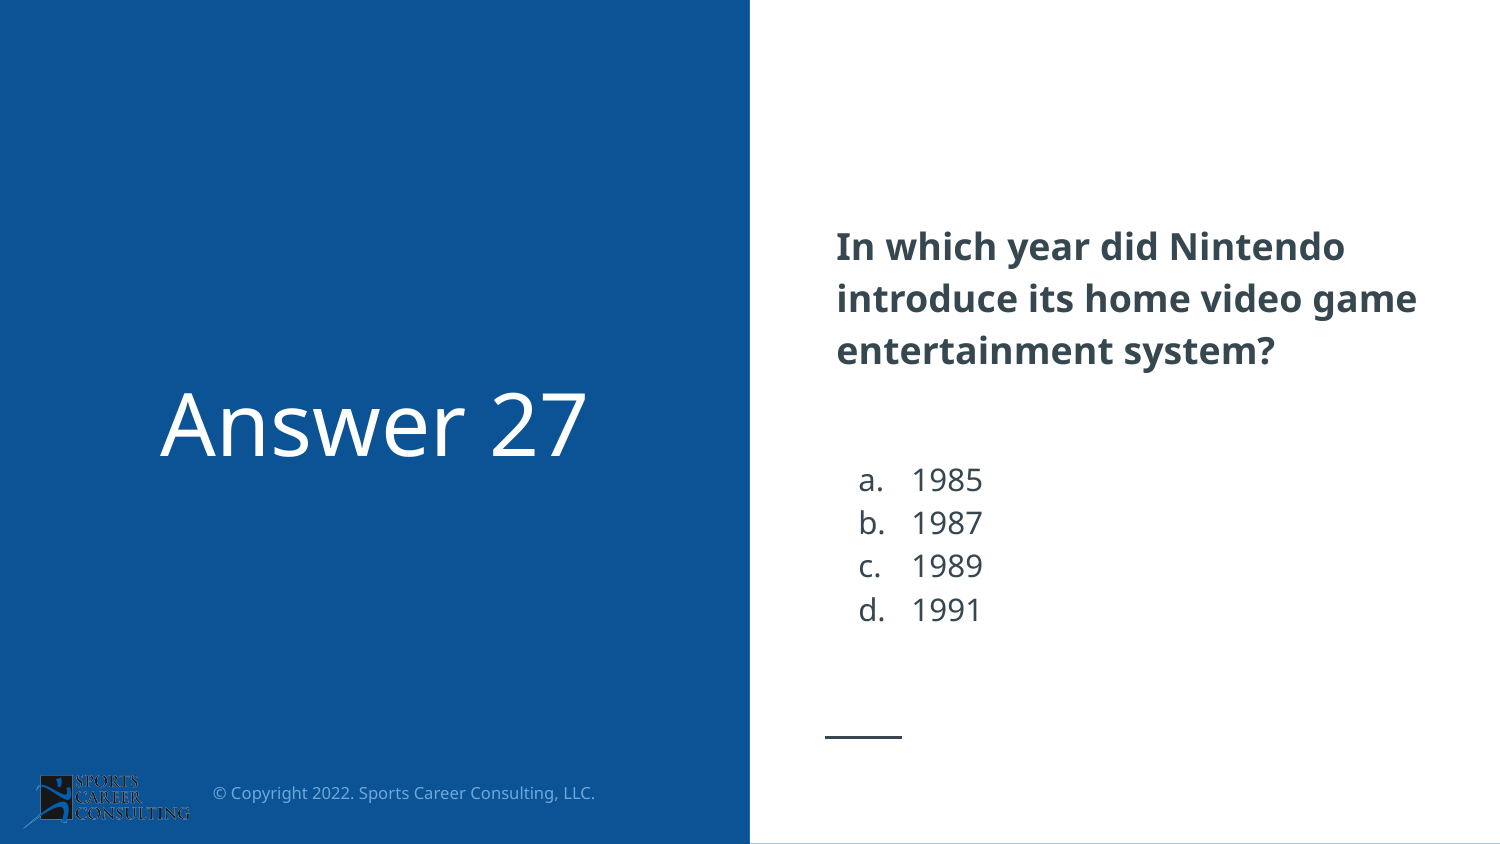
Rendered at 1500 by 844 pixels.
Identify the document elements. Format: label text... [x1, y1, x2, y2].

text_box © Copyright 2022. Sports Career Consulting, LLC. [197, 767, 750, 838]
picture [22, 774, 190, 829]
title Answer 27 [43, 298, 708, 546]
list In which year did Nintendo introduce its home video game entertainment system? 1985 1987 1989 1991 [821, 118, 1486, 725]
